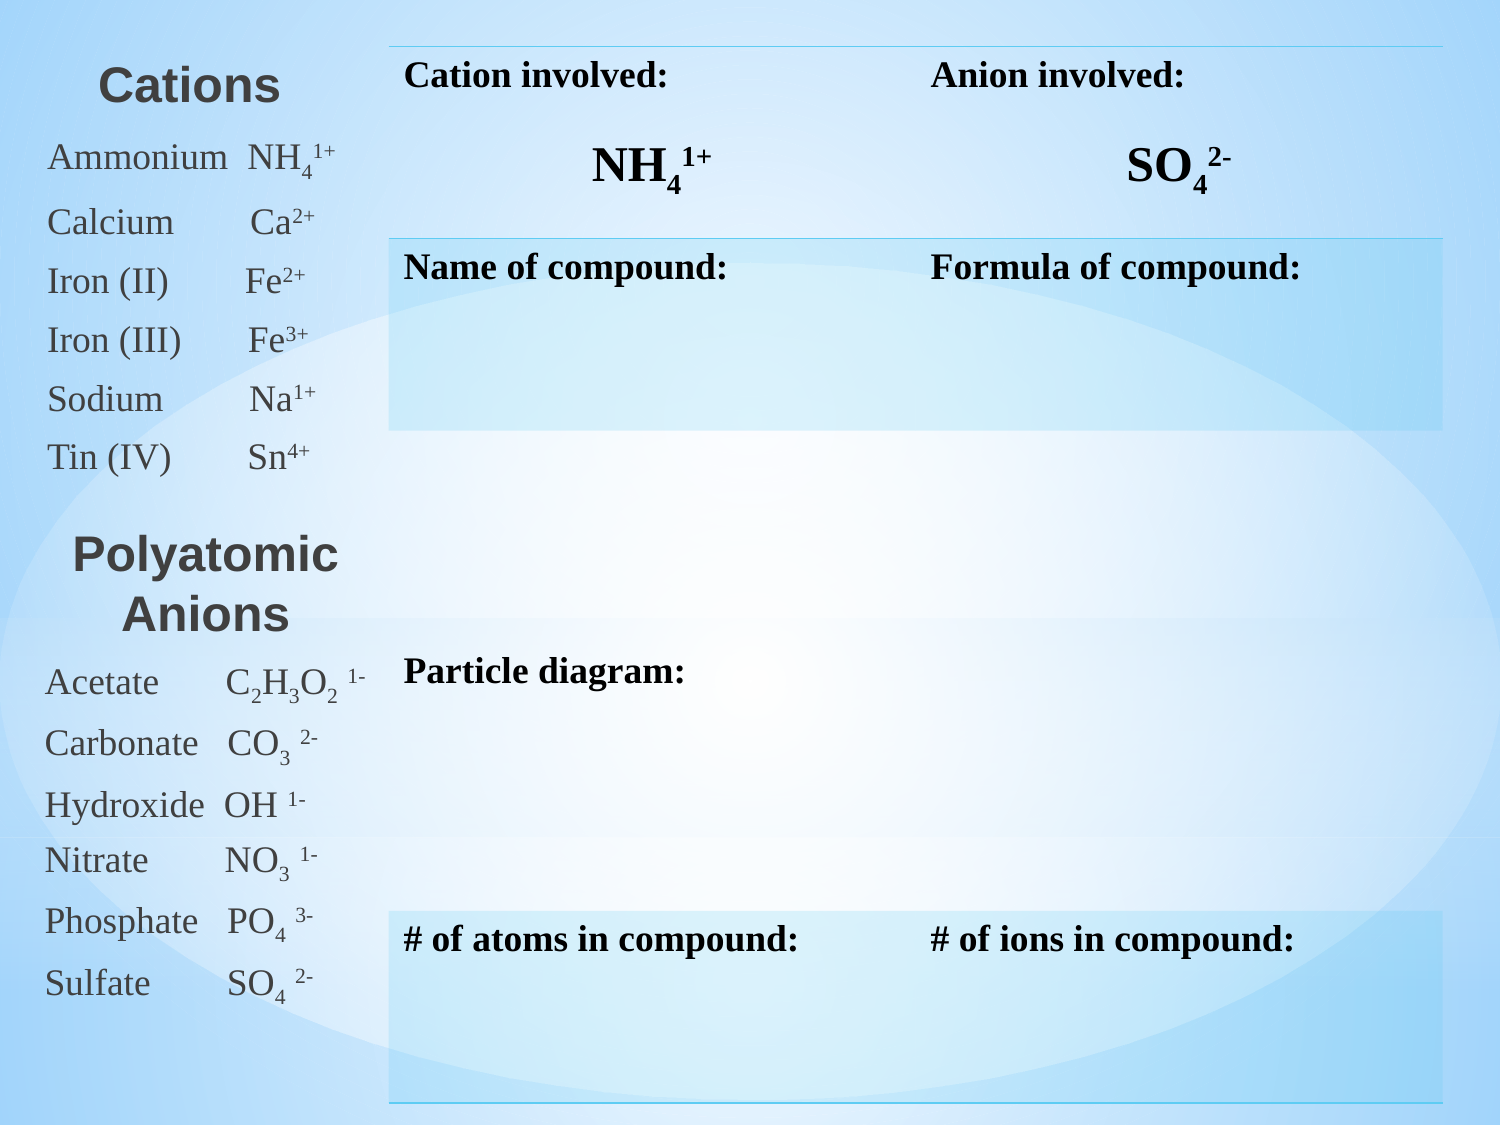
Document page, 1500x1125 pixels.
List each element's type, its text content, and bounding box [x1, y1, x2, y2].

table_cell # of ions in compound: [916, 911, 1443, 1102]
table_header Cation involved: NH41+ [389, 47, 916, 238]
table_cell Name of compound: [389, 239, 916, 431]
text_box Acetate C2H3O2 1- Carbonate CO3 2- Hydroxide OH 1- Nitrate NO3 1- Phosphate PO4 3- Sulfate SO4 2- [22, 653, 389, 1104]
list Ammonium NH41+ Calcium Ca2+ Iron (II) Fe2+ Iron (III) Fe3+ Sodium Na1+ Tin (IV) Sn4+ [24, 124, 360, 575]
table_cell # of atoms in compound: [389, 911, 916, 1102]
table_cell [916, 431, 1443, 911]
table_header Anion involved: SO42- [916, 47, 1443, 238]
list Cations [22, 15, 357, 120]
table_cell Particle diagram: [389, 431, 916, 911]
table_cell Formula of compound: [916, 239, 1443, 431]
list Polyatomic Anions [22, 544, 389, 649]
